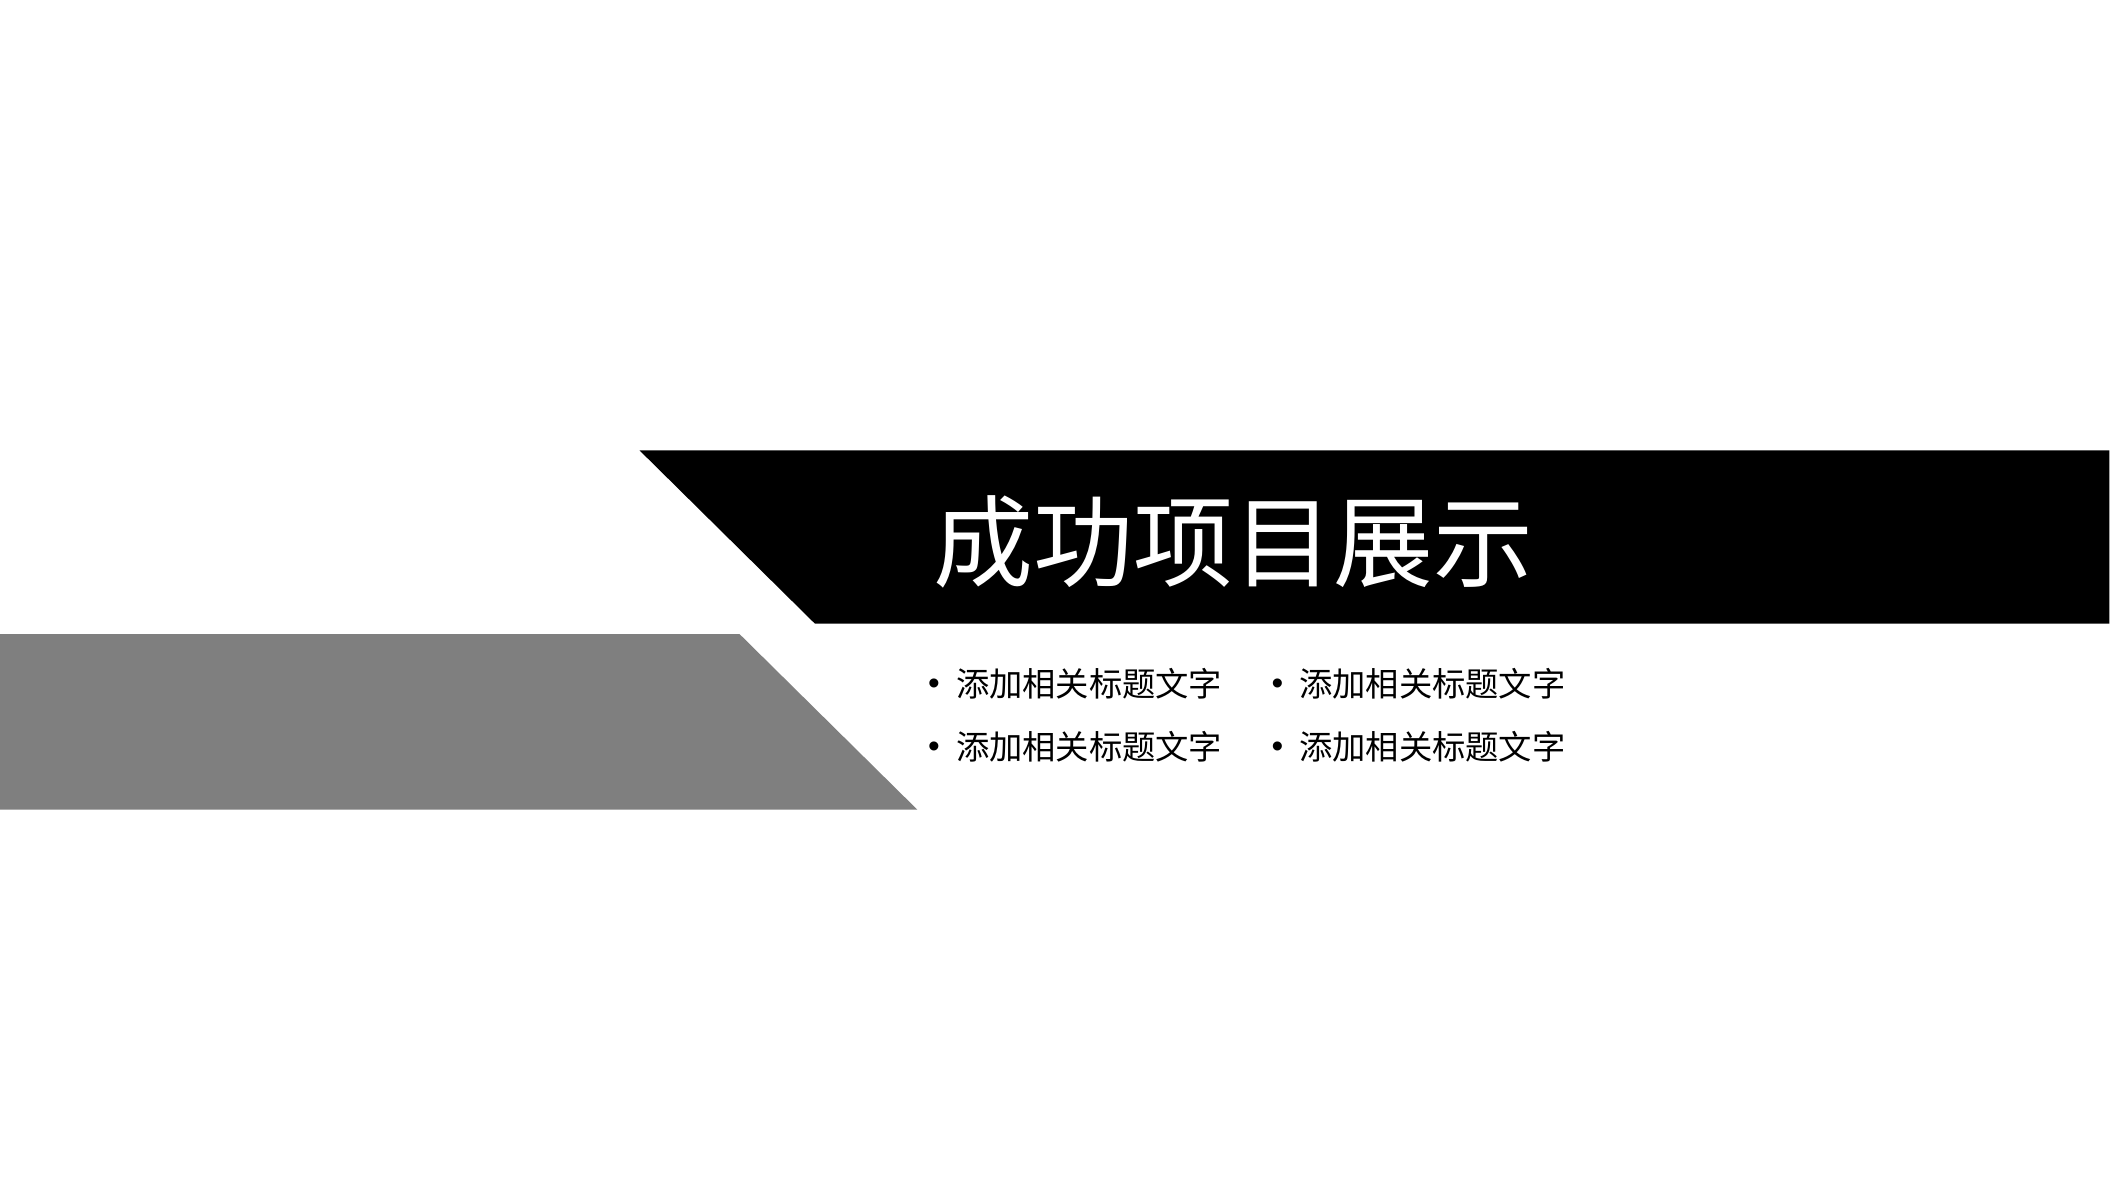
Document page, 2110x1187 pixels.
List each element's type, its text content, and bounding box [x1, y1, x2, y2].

text_box 添加相关标题文字 [1271, 662, 1566, 703]
text_box 添加相关标题文字 [1271, 726, 1566, 767]
text_box [0, 633, 920, 811]
text_box 添加相关标题文字 [928, 662, 1223, 703]
text_box 添加相关标题文字 [928, 726, 1223, 767]
text_box [639, 450, 2110, 624]
